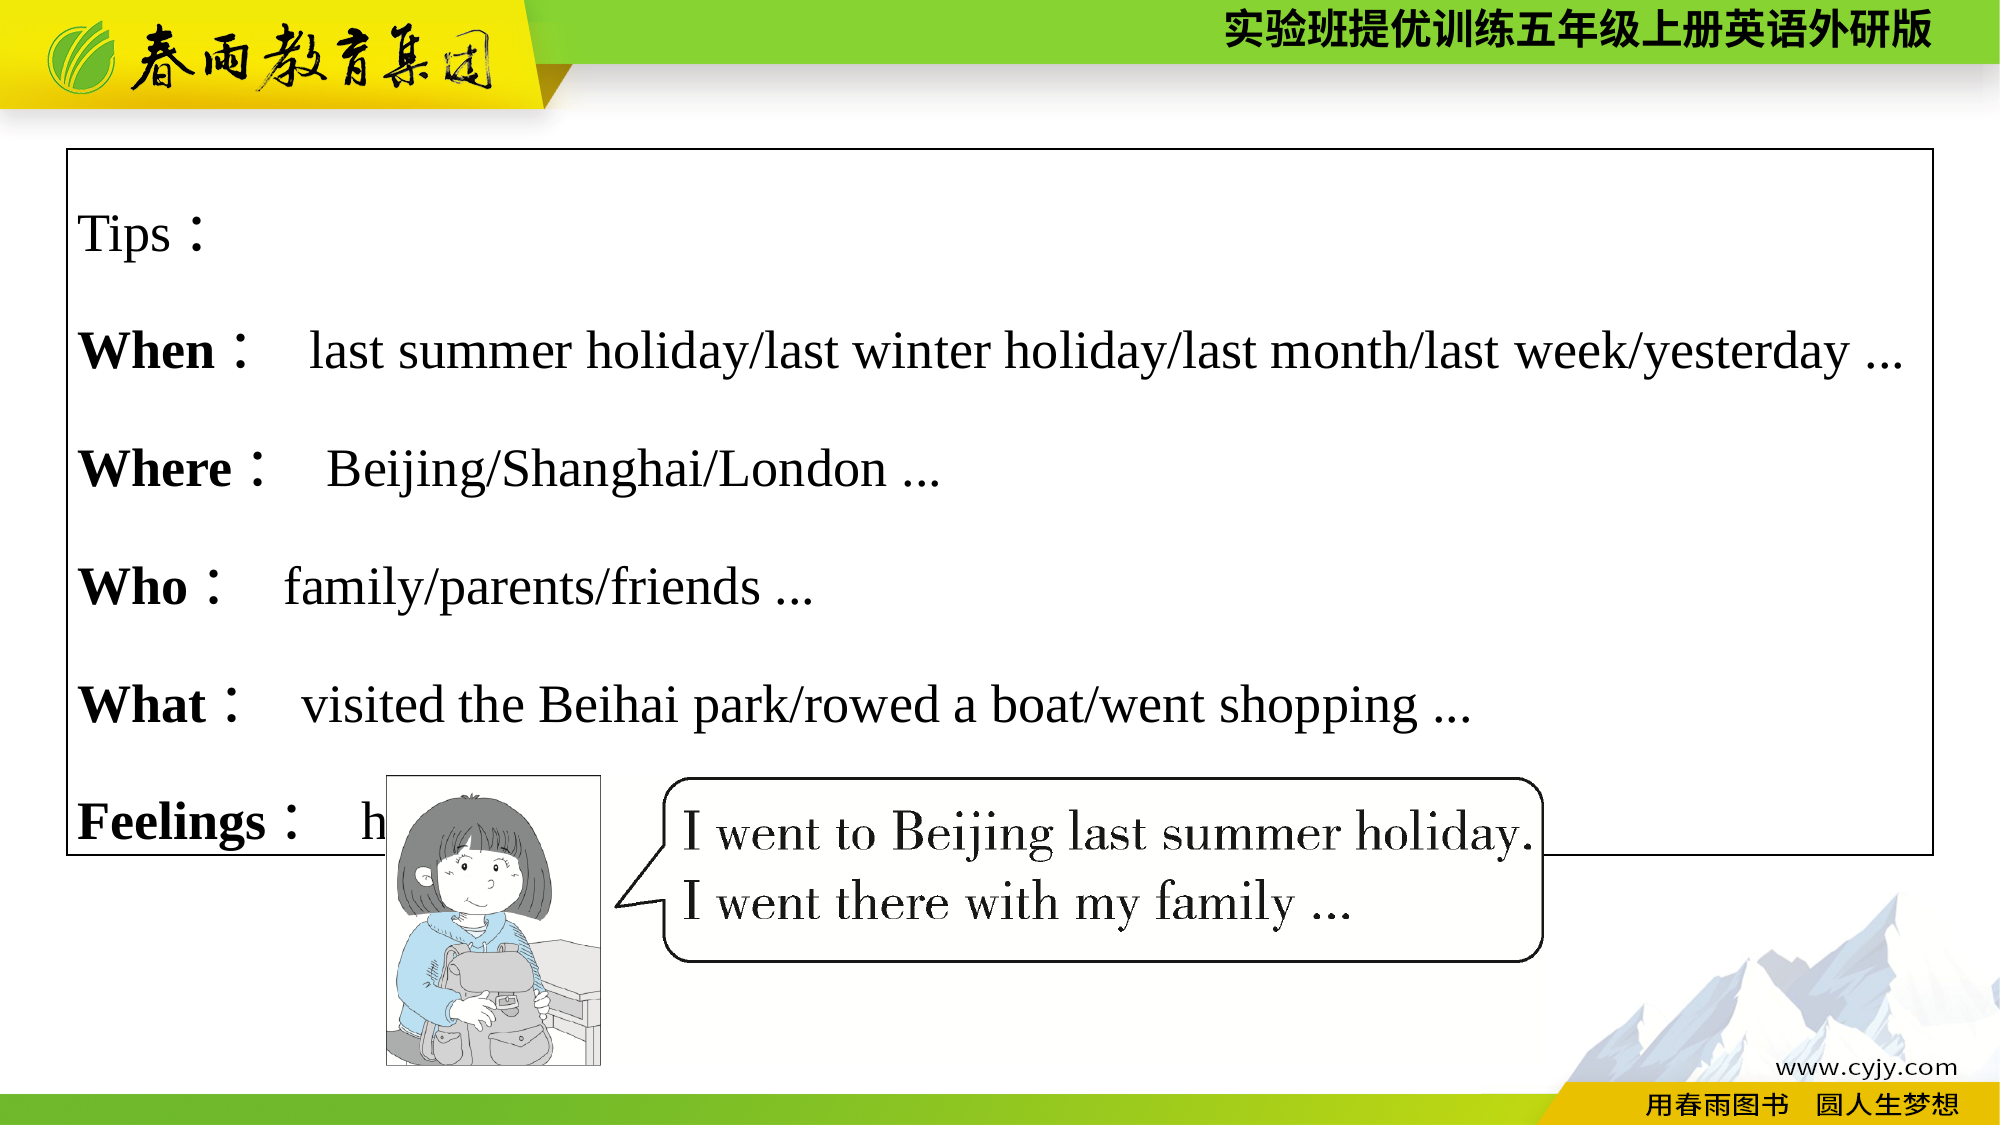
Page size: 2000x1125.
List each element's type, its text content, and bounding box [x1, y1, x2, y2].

picture [0, 0, 2000, 1125]
table_header Tips： When： last summer holiday/last winter holiday/last month/last week/yesterday ... Where： Beijing/Shanghai/London ... Who： family/parents/friends ... What： visited the Beihai park/rowed a boat/went shopping ... Feelings： happy/sad/tired/bored/angry ... [68, 150, 1932, 854]
